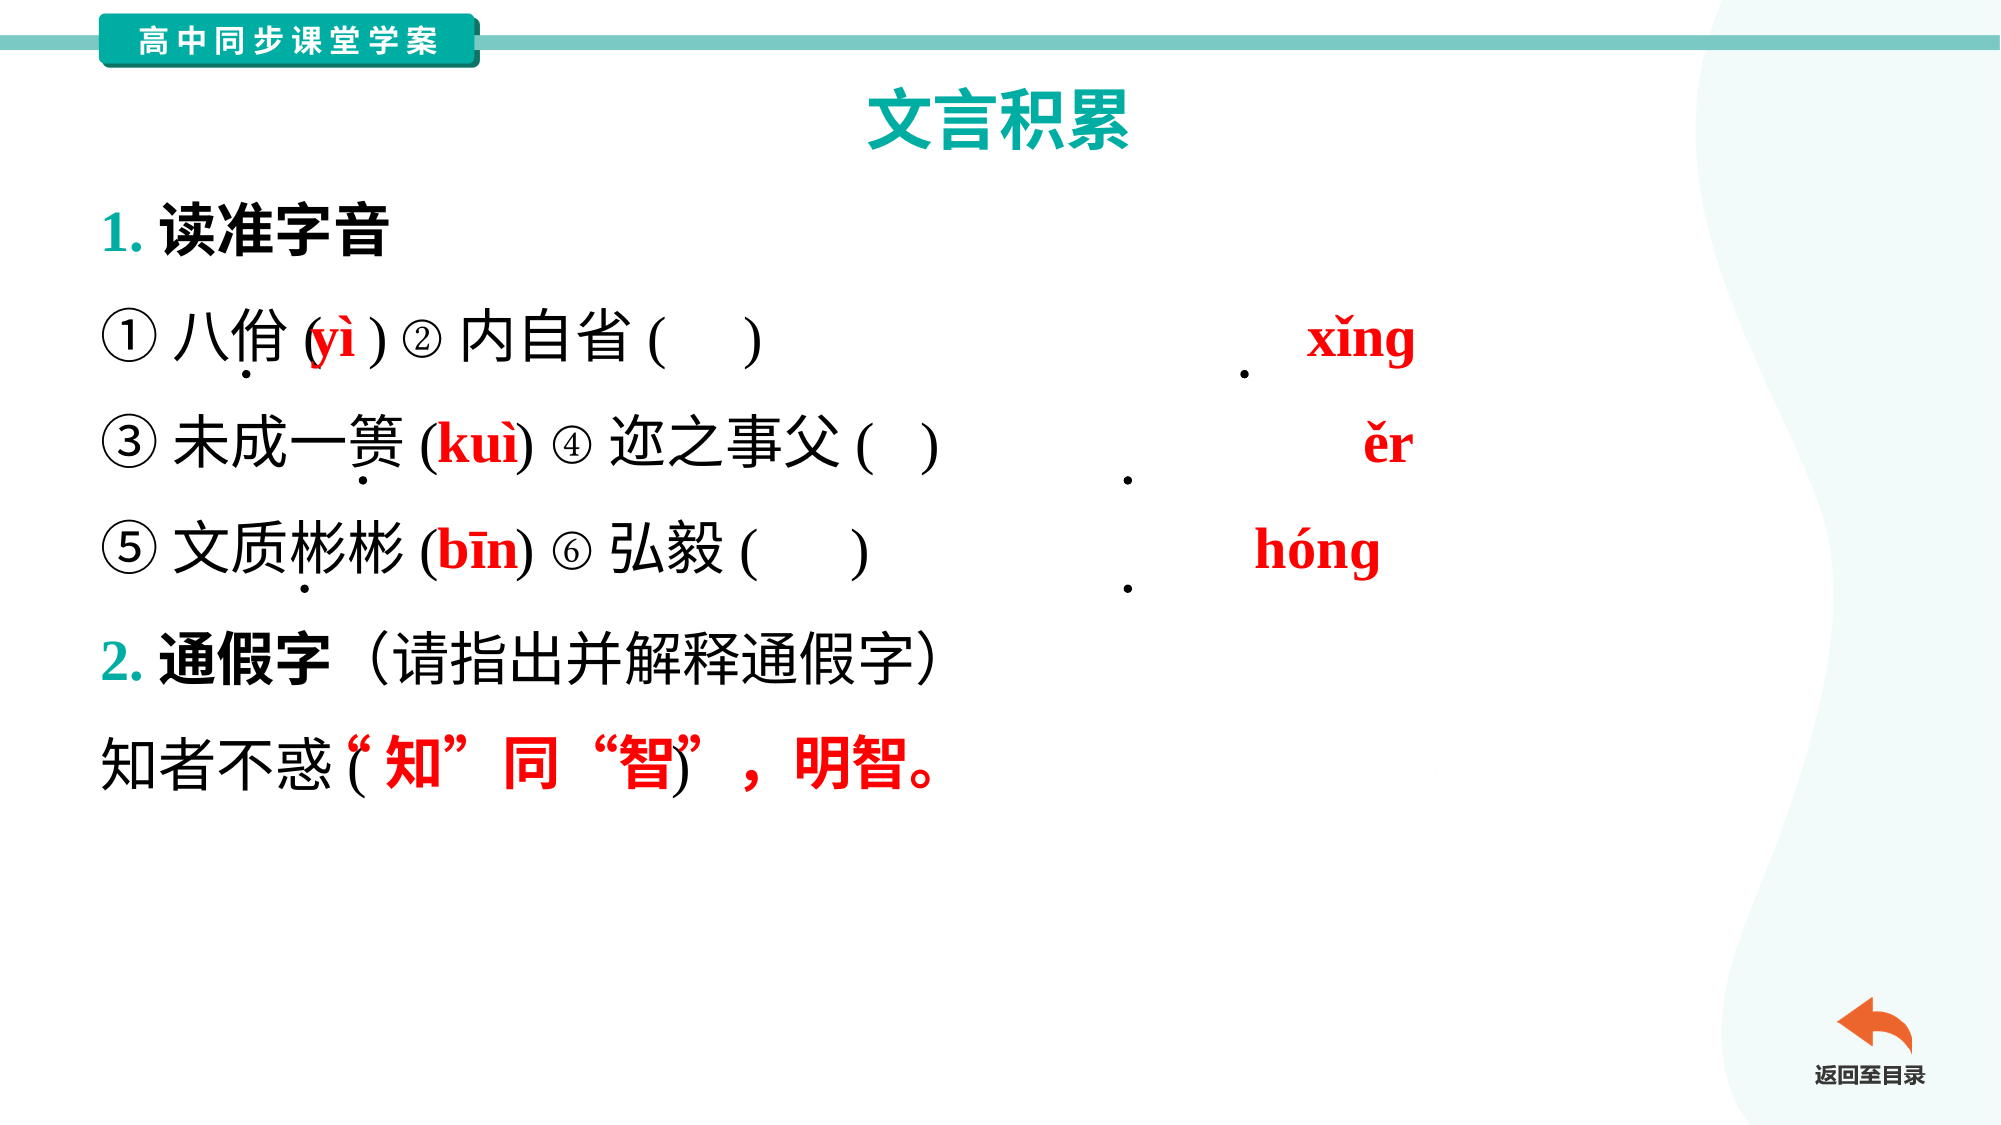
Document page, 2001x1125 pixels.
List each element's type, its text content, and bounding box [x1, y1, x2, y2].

text_box [358, 476, 368, 485]
text_box 2.通假字（请指出并解释通假字） 知者不惑( ) [100, 586, 1899, 799]
picture [0, 0, 2000, 1125]
text_box [1240, 369, 1249, 379]
text_box [1123, 476, 1133, 485]
text_box ěr [1342, 370, 1436, 475]
text_box hónɡ [1233, 476, 1403, 581]
text_box xǐnɡ [1285, 263, 1439, 369]
text_box [1123, 584, 1133, 593]
text_box bīn [416, 476, 541, 581]
text_box 1.读准字音 ①八佾( ) ②内自省( ) ③未成一篑( ) ④迩之事父( ) ⑤文质彬彬( ) ⑥弘毅( ) [100, 156, 1899, 582]
text_box [300, 584, 309, 593]
text_box “知”同“智”，明智。 [356, 693, 926, 796]
text_box yì [289, 263, 378, 369]
text_box 文言积累 [100, 76, 1899, 156]
text_box [242, 369, 251, 379]
text_box kuì [416, 370, 541, 475]
